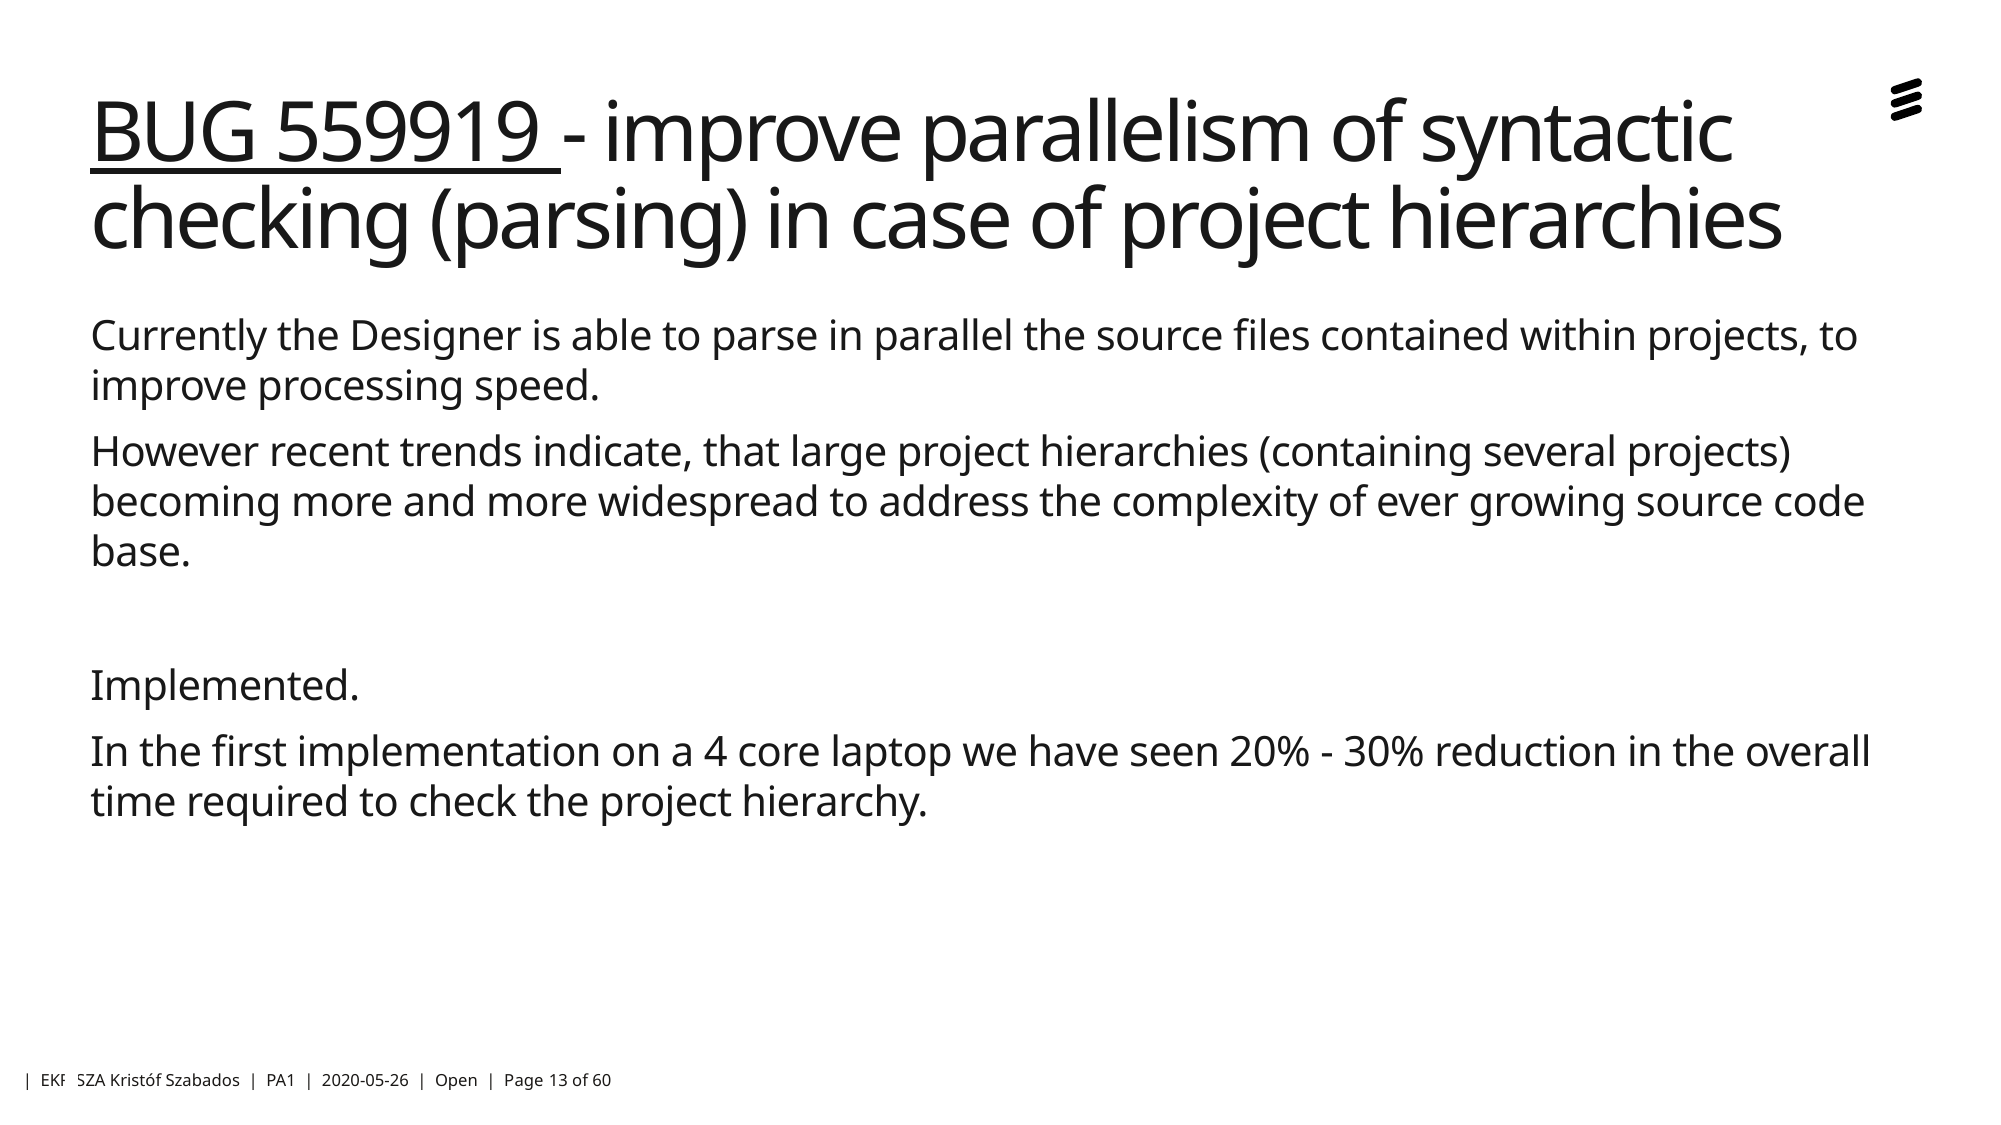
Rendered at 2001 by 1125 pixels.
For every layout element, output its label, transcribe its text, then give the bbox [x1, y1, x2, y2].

title BUG 559919 - improve parallelism of syntactic checking (parsing) in case of project hierarchies [78, 77, 1805, 256]
list Currently the Designer is able to parse in parallel the source files contained within projects, to improve processing speed. However recent trends indicate, that large project hierarchies (containing several projects) becoming more and more widespread to address the complexity of ever growing source code base. Implemented. In the first implementation on a 4 core laptop we have seen 20% - 30% reduction in the overall time required to check the project hierarchy. [78, 302, 1922, 1024]
